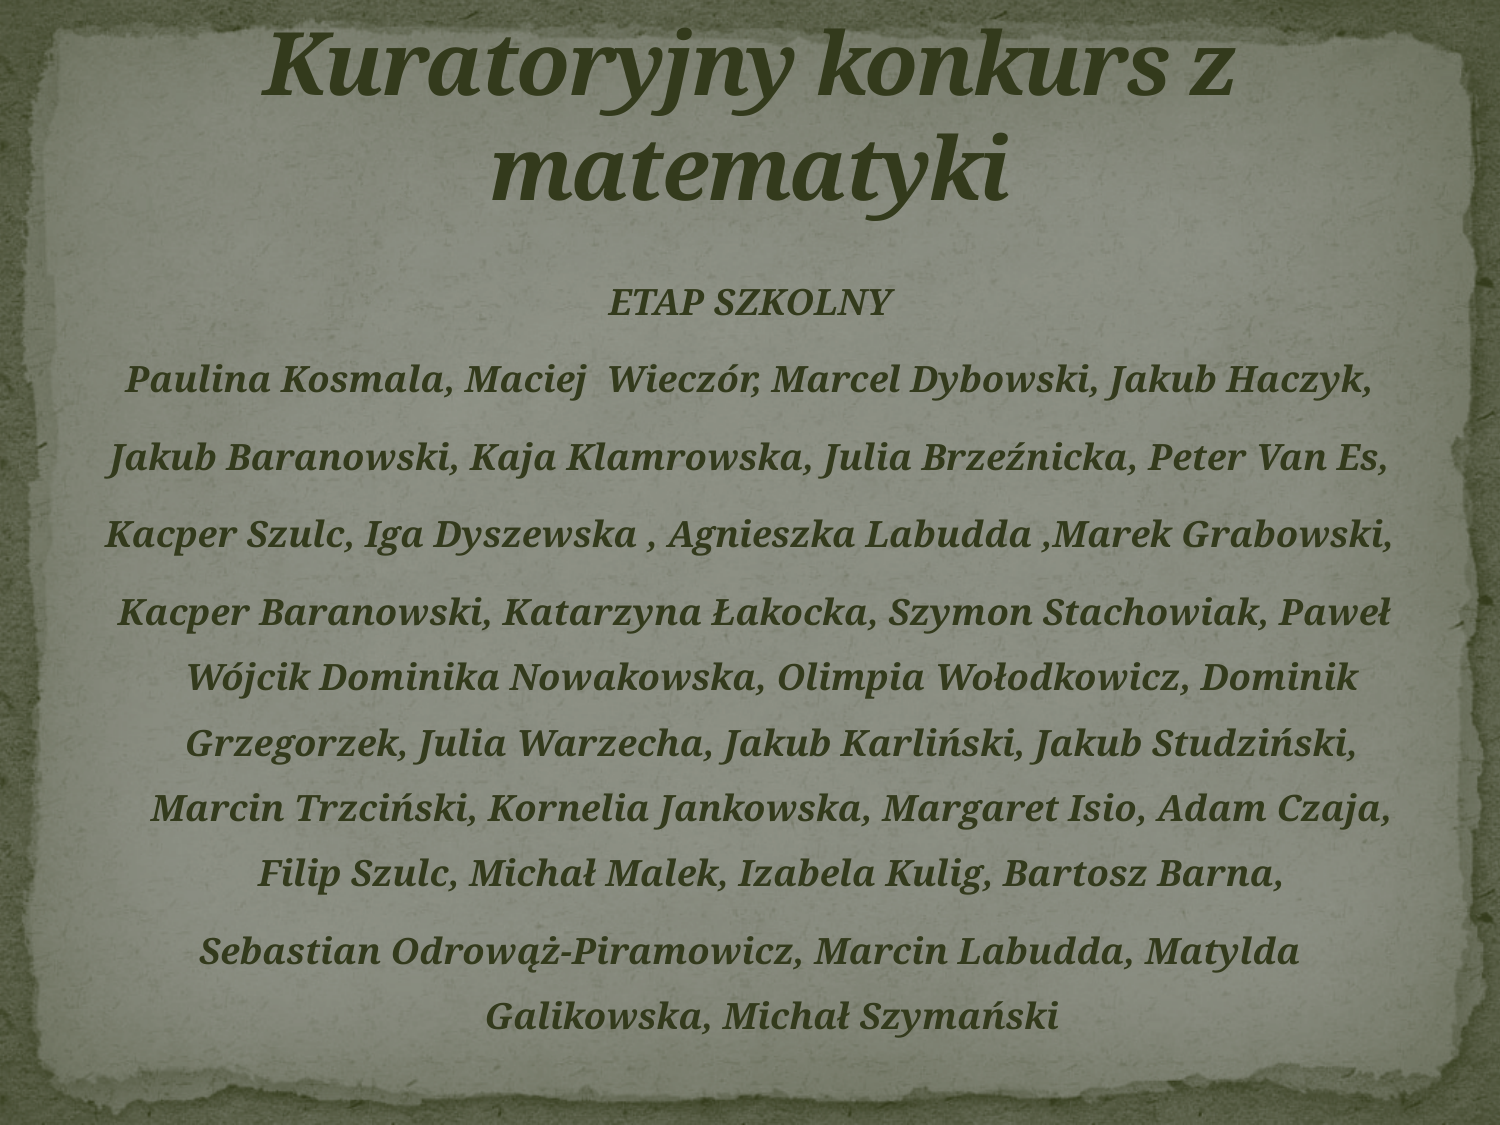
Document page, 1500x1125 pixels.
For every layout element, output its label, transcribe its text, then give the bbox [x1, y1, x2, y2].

title Kuratoryjny konkurs z matematyki [35, 24, 1465, 225]
list ETAP SZKOLNY Paulina Kosmala, Maciej Wieczór, Marcel Dybowski, Jakub Haczyk, Jakub Baranowski, Kaja Klamrowska, Julia Brzeźnicka, Peter Van Es, Kacper Szulc, Iga Dyszewska , Agnieszka Labudda ,Marek Grabowski, Kacper Baranowski, Katarzyna Łakocka, Szymon Stachowiak, Paweł Wójcik Dominika Nowakowska, Olimpia Wołodkowicz, Dominik Grzegorzek, Julia Warzecha, Jakub Karliński, Jakub Studziński, Marcin Trzciński, Kornelia Jankowska, Margaret Isio, Adam Czaja, Filip Szulc, Michał Malek, Izabela Kulig, Bartosz Barna, Sebastian Odrowąż-Piramowicz, Marcin Labudda, Matylda Galikowska, Michał Szymański [75, 249, 1425, 1055]
